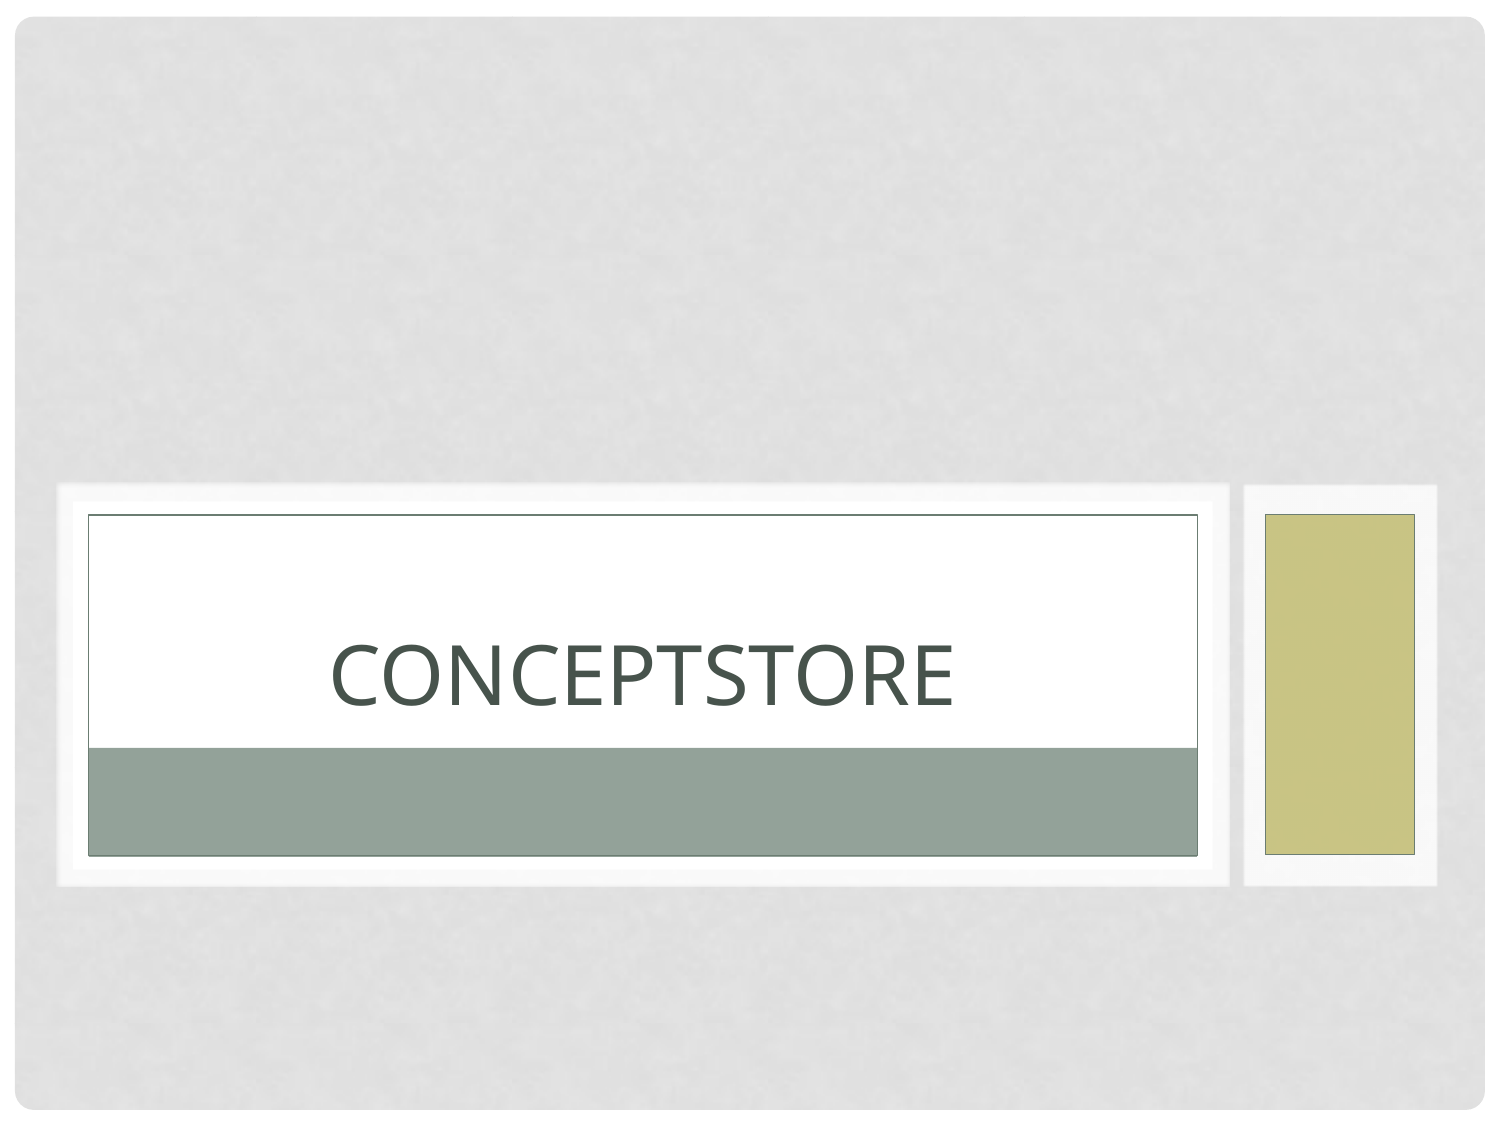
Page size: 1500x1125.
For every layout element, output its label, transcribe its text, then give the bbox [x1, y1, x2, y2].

title Conceptstore [99, 529, 1187, 730]
